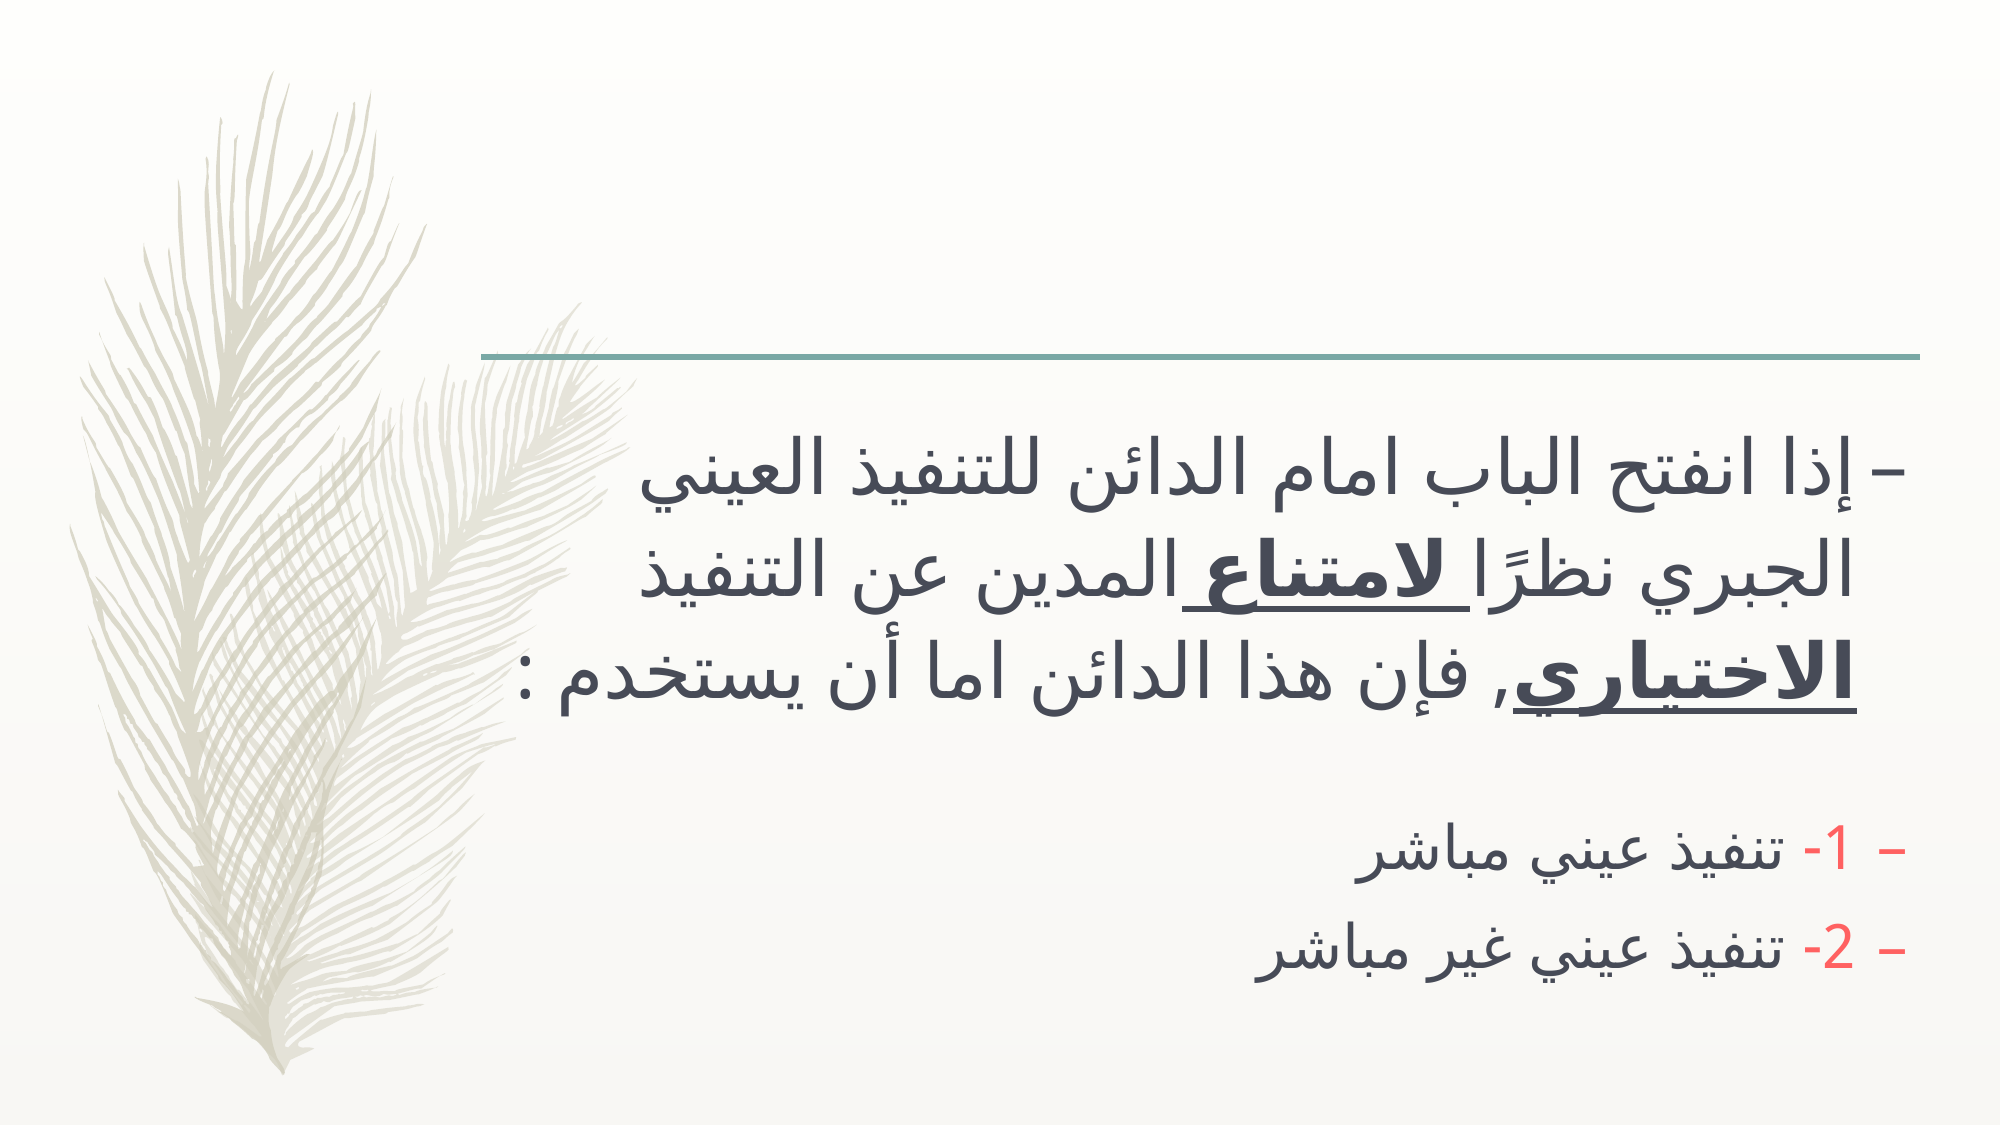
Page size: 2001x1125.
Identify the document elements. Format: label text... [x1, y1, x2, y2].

list إذا انفتح الباب امام الدائن للتنفيذ العيني الجبري نظرًا لامتناع المدين عن التنفيذ الاختياري, فإن هذا الدائن اما أن يستخدم : 1- تنفيذ عيني مباشر 2- تنفيذ عيني غير مباشر [481, 399, 1920, 999]
